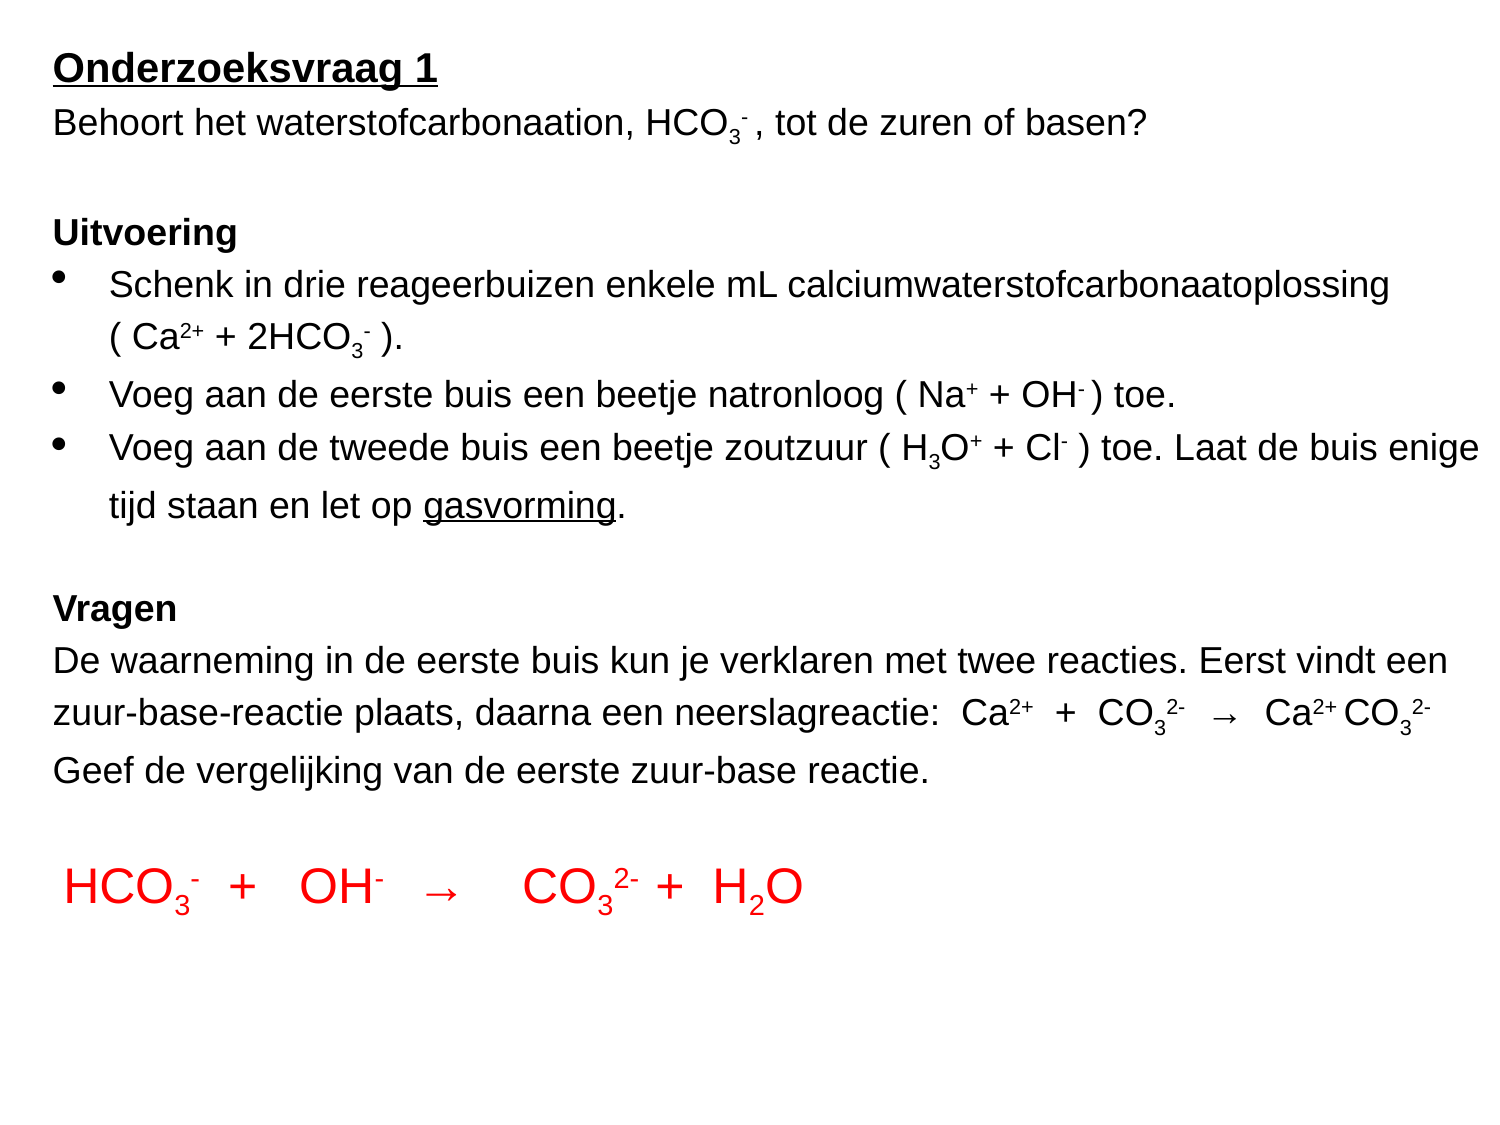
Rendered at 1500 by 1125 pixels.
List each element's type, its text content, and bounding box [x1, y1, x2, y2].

text_box Onderzoeksvraag 1 Behoort het waterstofcarbonaation, HCO3- , tot de zuren of basen? Uitvoering Schenk in drie reageerbuizen enkele mL calciumwaterstofcarbonaatoplossing ( Ca2+ + 2HCO3- ). Voeg aan de eerste buis een beetje natronloog ( Na+ + OH- ) toe. Voeg aan de tweede buis een beetje zoutzuur ( H3O+ + Cl- ) toe. Laat de buis enige tijd staan en let op gasvorming. Vragen De waarneming in de eerste buis kun je verklaren met twee reacties. Eerst vindt een zuur-base-reactie plaats, daarna een neerslagreactie: Ca2+ + CO32- → Ca2+ CO32- Geef de vergelijking van de eerste zuur-base reactie. HCO3- + OH- → CO32- + H2O [37, 25, 1500, 1125]
